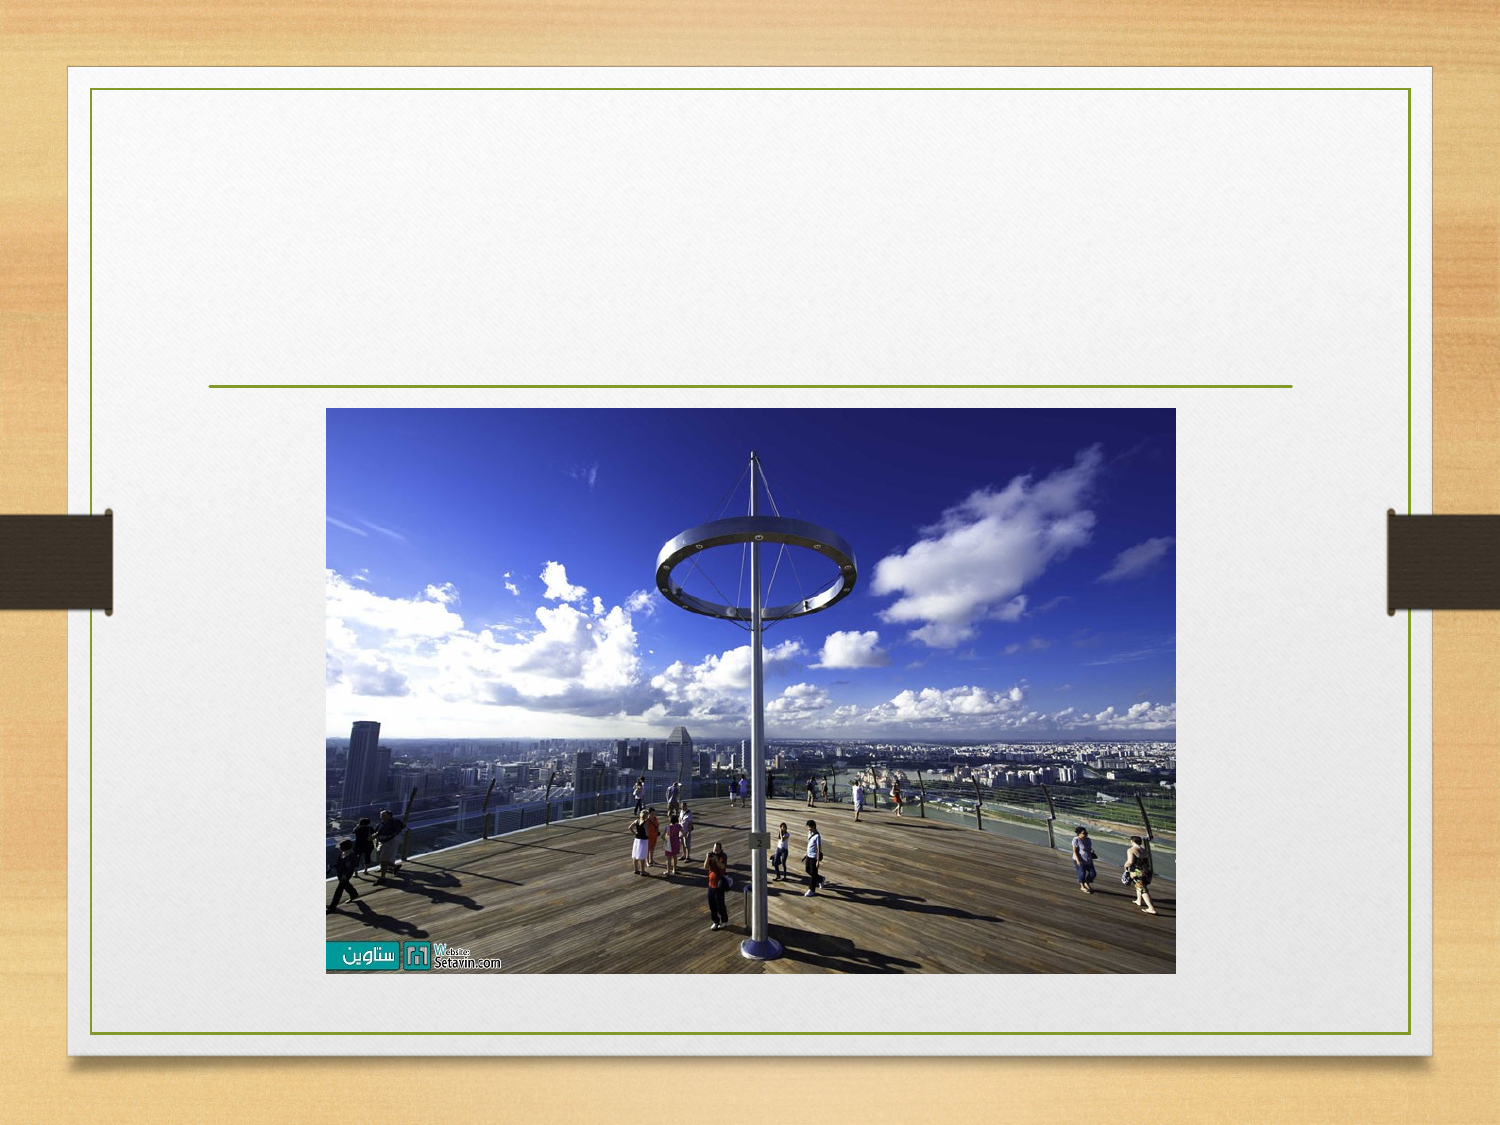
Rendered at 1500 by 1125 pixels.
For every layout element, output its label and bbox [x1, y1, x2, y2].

list [325, 408, 1176, 974]
picture [0, 0, 1500, 1125]
